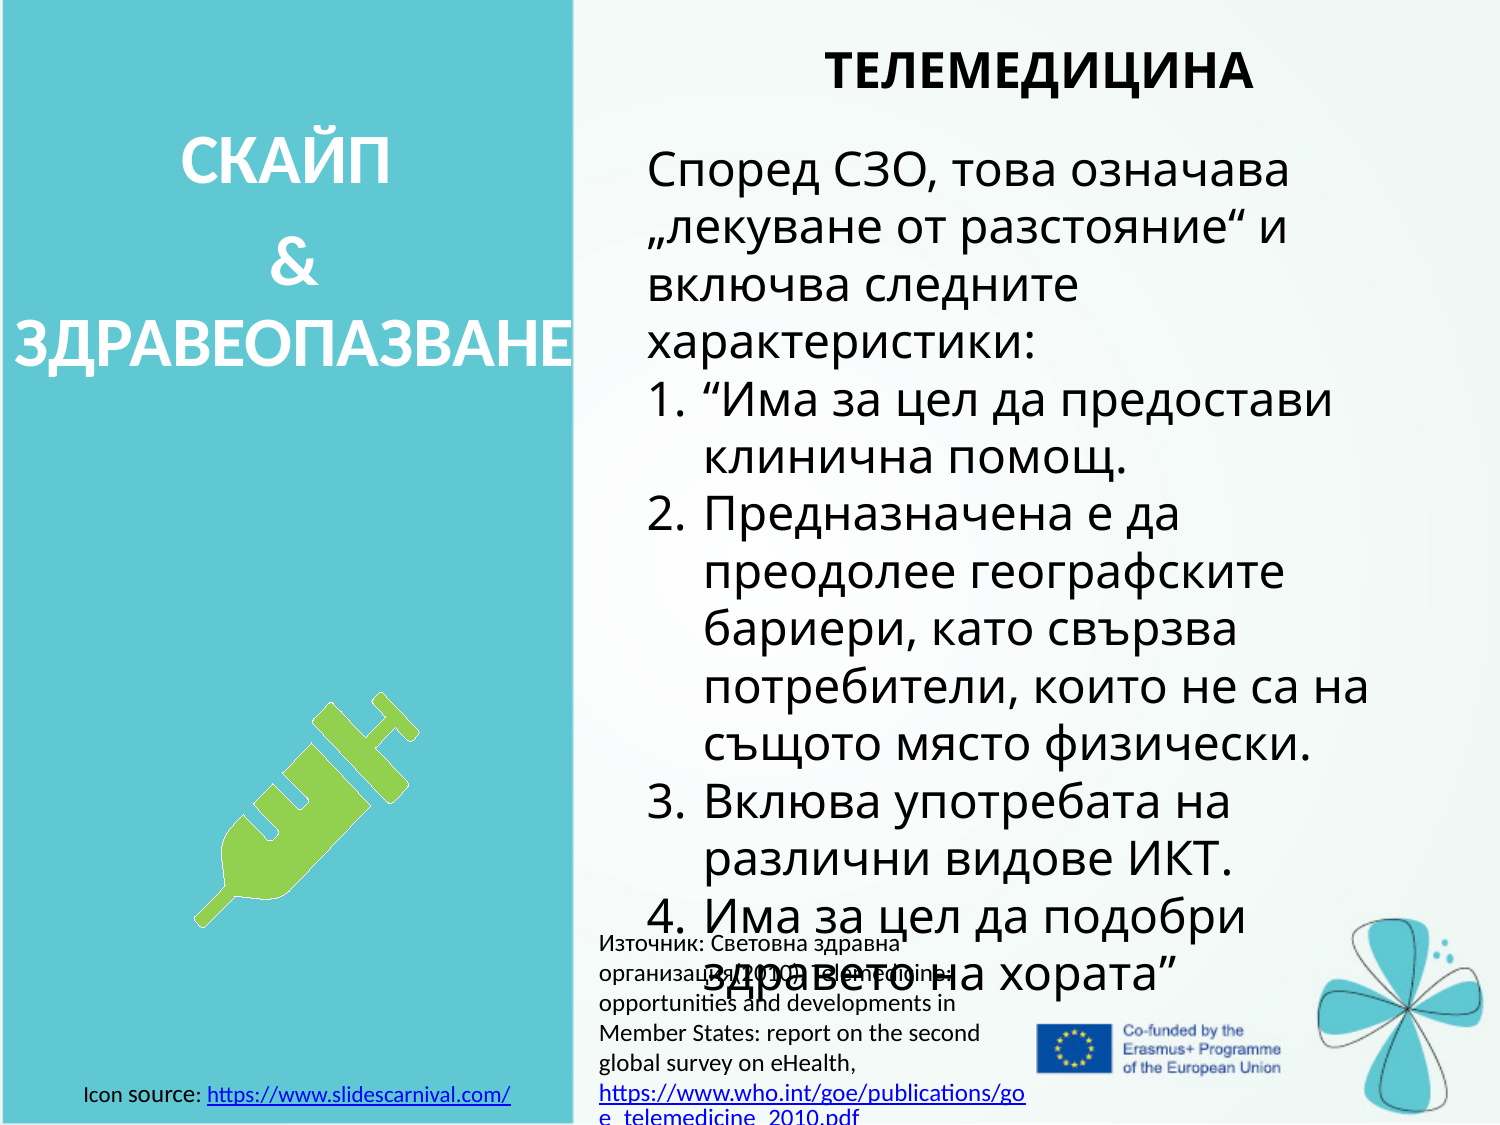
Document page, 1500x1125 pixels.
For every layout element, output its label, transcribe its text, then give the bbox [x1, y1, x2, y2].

text_box Icon source: https://www.slidescarnival.com/ [68, 1070, 532, 1116]
table_header СКАЙП & ЗДРАВЕОПАЗВАНЕ [0, 120, 610, 433]
picture [0, 0, 1500, 1125]
text_box [312, 692, 420, 804]
text_box ТЕЛЕМЕДИЦИНА Според СЗО, това означава „лекуване от разстояние“ и включва следните характеристики: “Има за цел да предостави клинична помощ. Предназначена е да преодолее географските бариери, като свързва потребители, които не са на същото място физически. Вклюва употребата на различни видове ИКТ. Има за цел да подобри здравето на хората” [631, 30, 1447, 1008]
text_box Източник: Световна здравна организация(2010). Telemedicine: opportunities and developments in Member States: report on the second global survey on eHealth, https://www.who.int/goe/publications/goe_telemedicine_2010.pdf [583, 911, 1049, 1125]
text_box [194, 742, 371, 928]
